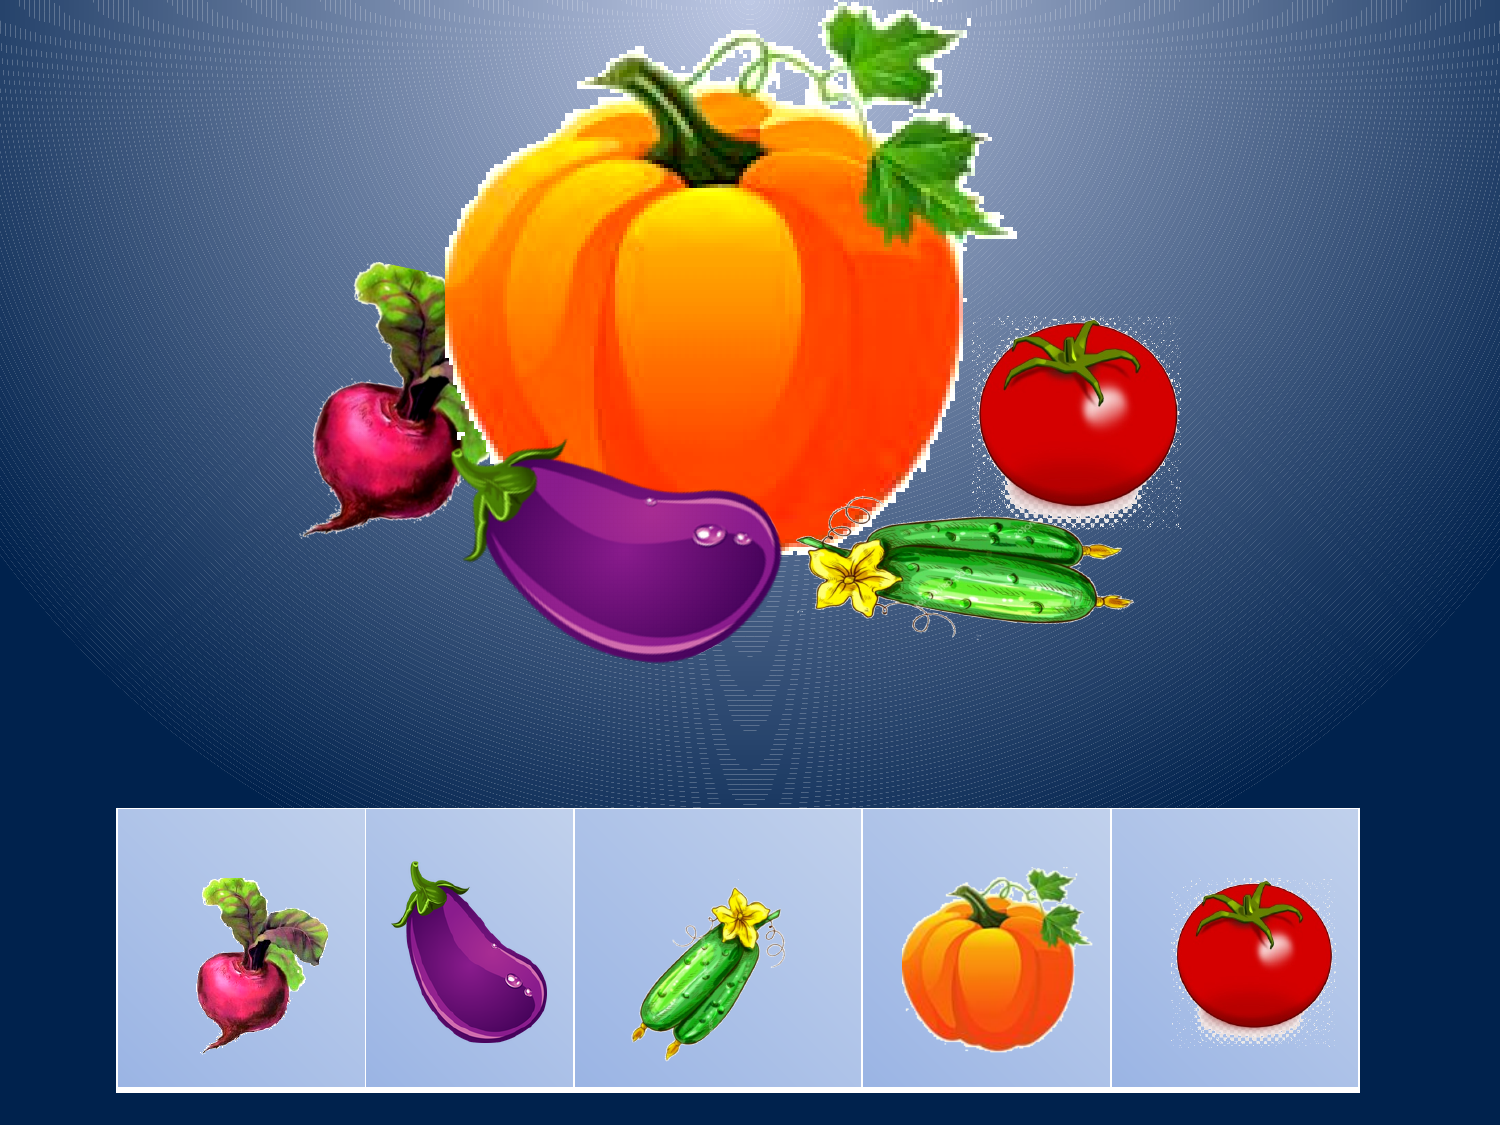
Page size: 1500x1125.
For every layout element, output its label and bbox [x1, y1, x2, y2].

table_header [863, 809, 1110, 1087]
picture [597, 867, 812, 1082]
table_header [1112, 809, 1358, 1087]
picture [902, 866, 1109, 1055]
picture [277, 0, 1184, 747]
picture [1171, 878, 1338, 1048]
table_header [366, 809, 573, 1087]
table_header [575, 809, 861, 1087]
table_header [118, 809, 365, 1087]
picture [187, 878, 329, 1058]
picture [374, 855, 563, 1044]
